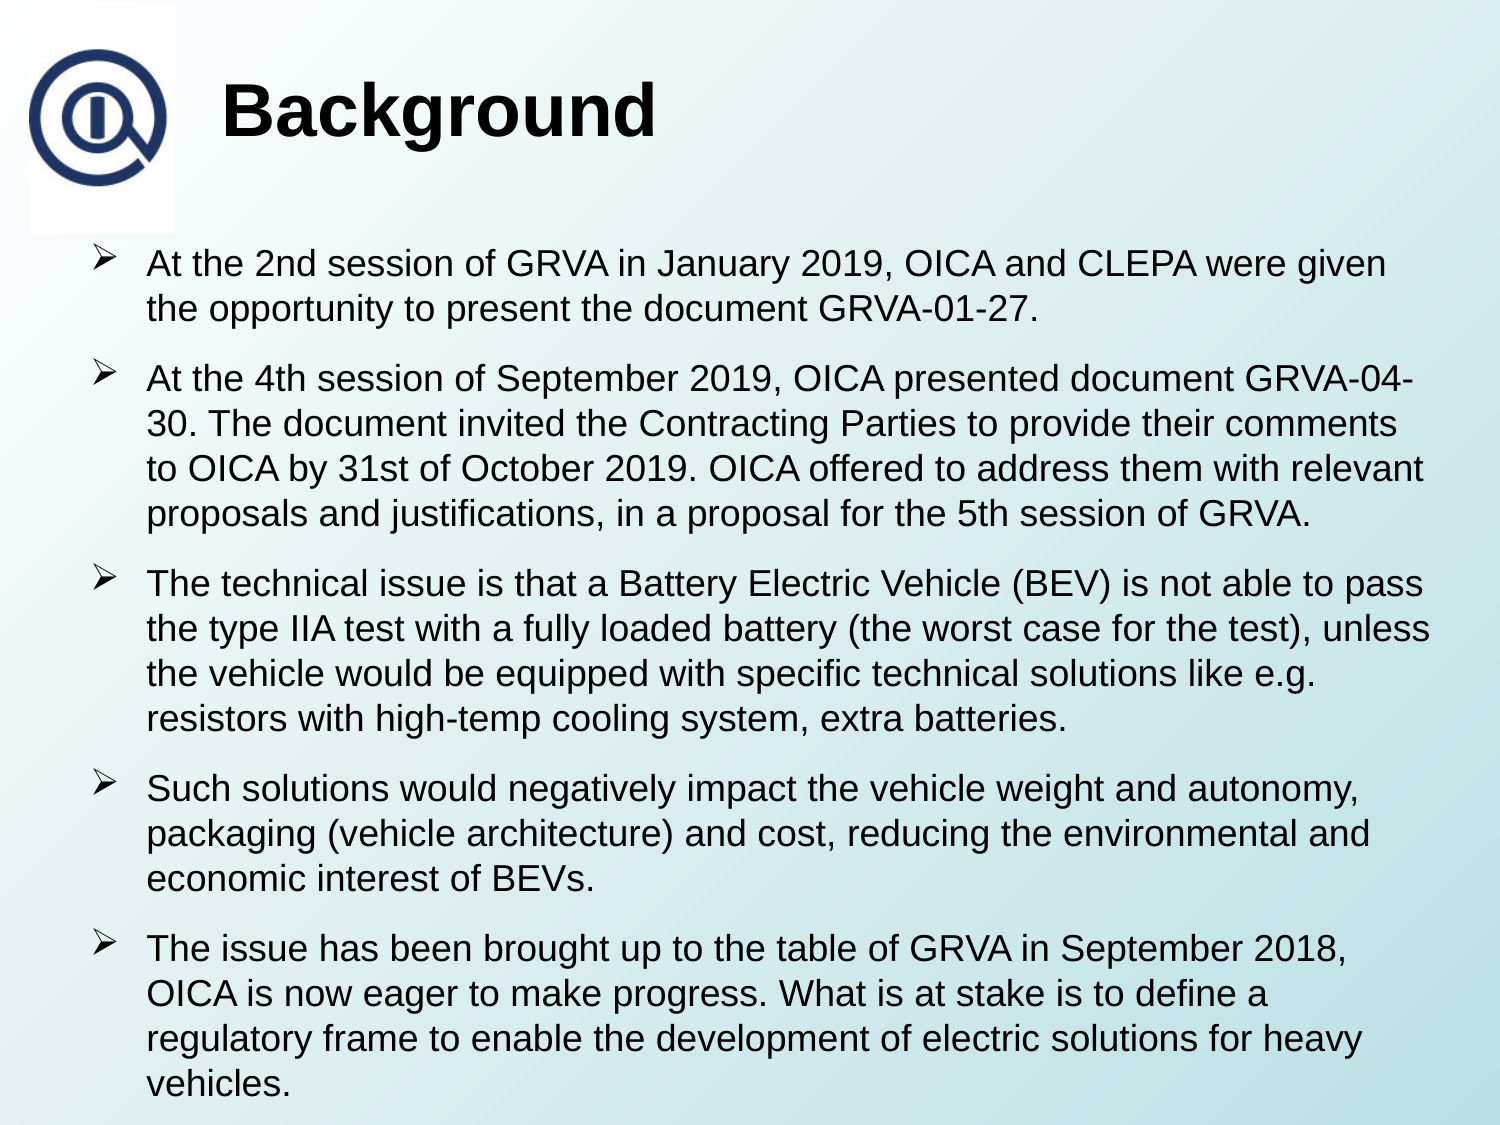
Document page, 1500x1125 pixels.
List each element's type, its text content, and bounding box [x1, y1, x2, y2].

list At the 2nd session of GRVA in January 2019, OICA and CLEPA were given the opportunity to present the document GRVA-01-27. At the 4th session of September 2019, OICA presented document GRVA-04-30. The document invited the Contracting Parties to provide their comments to OICA by 31st of October 2019. OICA offered to address them with relevant proposals and justifications, in a proposal for the 5th session of GRVA. The technical issue is that a Battery Electric Vehicle (BEV) is not able to pass the type IIA test with a fully loaded battery (the worst case for the test), unless the vehicle would be equipped with specific technical solutions like e.g. resistors with high-temp cooling system, extra batteries. Such solutions would negatively impact the vehicle weight and autonomy, packaging (vehicle architecture) and cost, reducing the environmental and economic interest of BEVs. The issue has been brought up to the table of GRVA in September 2018, OICA is now eager to make progress. What is at stake is to define a regulatory frame to enable the development of electric solutions for heavy vehicles. [74, 231, 1448, 1118]
title Background [206, 54, 1221, 231]
picture [29, 3, 175, 234]
